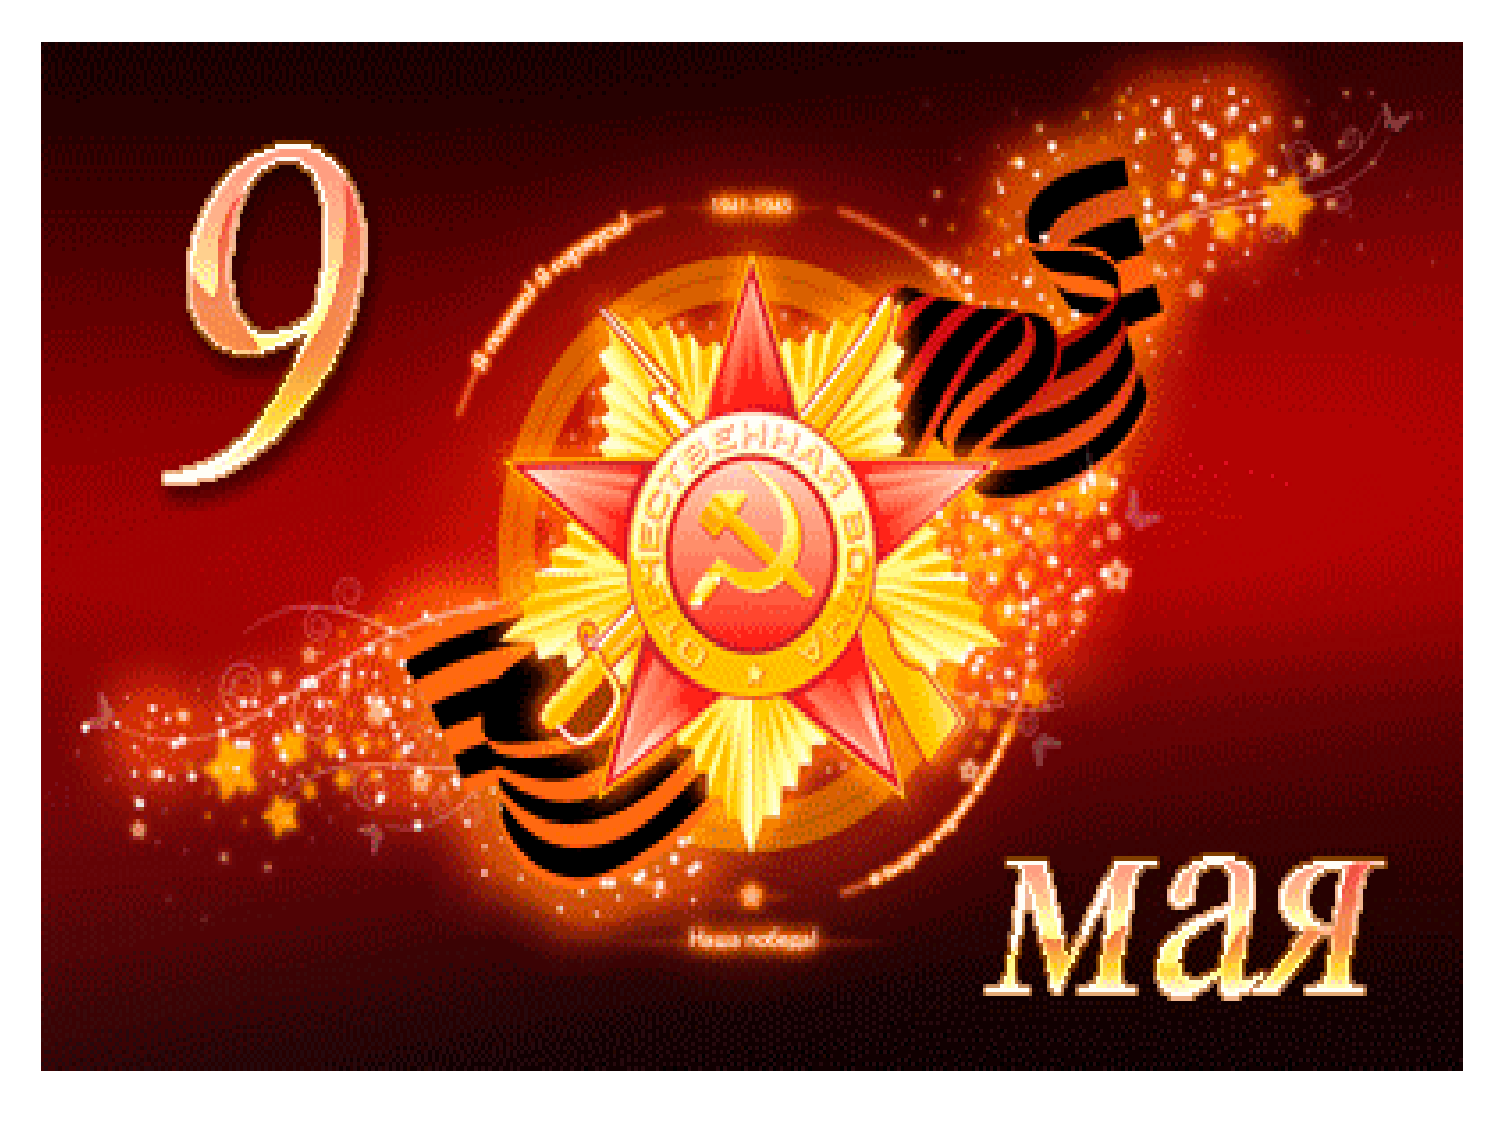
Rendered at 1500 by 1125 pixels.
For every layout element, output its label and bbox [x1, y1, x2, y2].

picture [40, 42, 1463, 1071]
